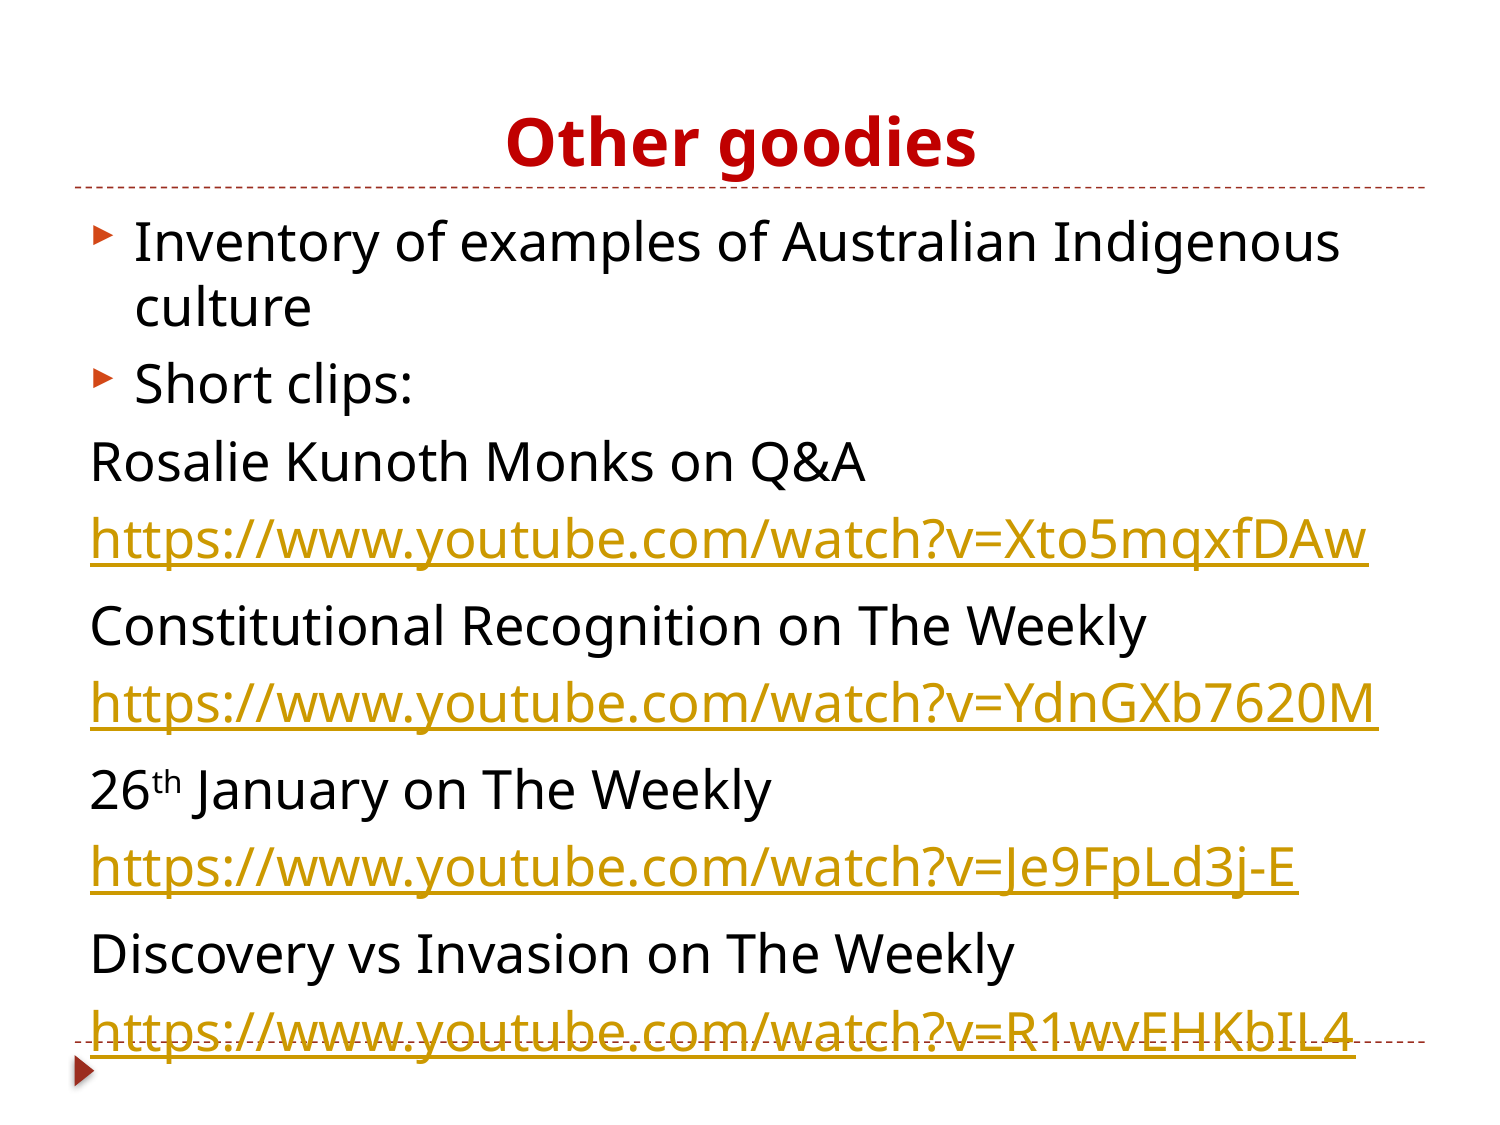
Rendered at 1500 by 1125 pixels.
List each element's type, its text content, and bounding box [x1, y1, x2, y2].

title Other goodies [75, 24, 1425, 188]
list Inventory of examples of Australian Indigenous culture Short clips: Rosalie Kunoth Monks on Q&A https://www.youtube.com/watch?v=Xto5mqxfDAw Constitutional Recognition on The Weekly https://www.youtube.com/watch?v=YdnGXb7620M 26th January on The Weekly https://www.youtube.com/watch?v=Je9FpLd3j-E Discovery vs Invasion on The Weekly https://www.youtube.com/watch?v=R1wvEHKbIL4 [75, 200, 1425, 1010]
